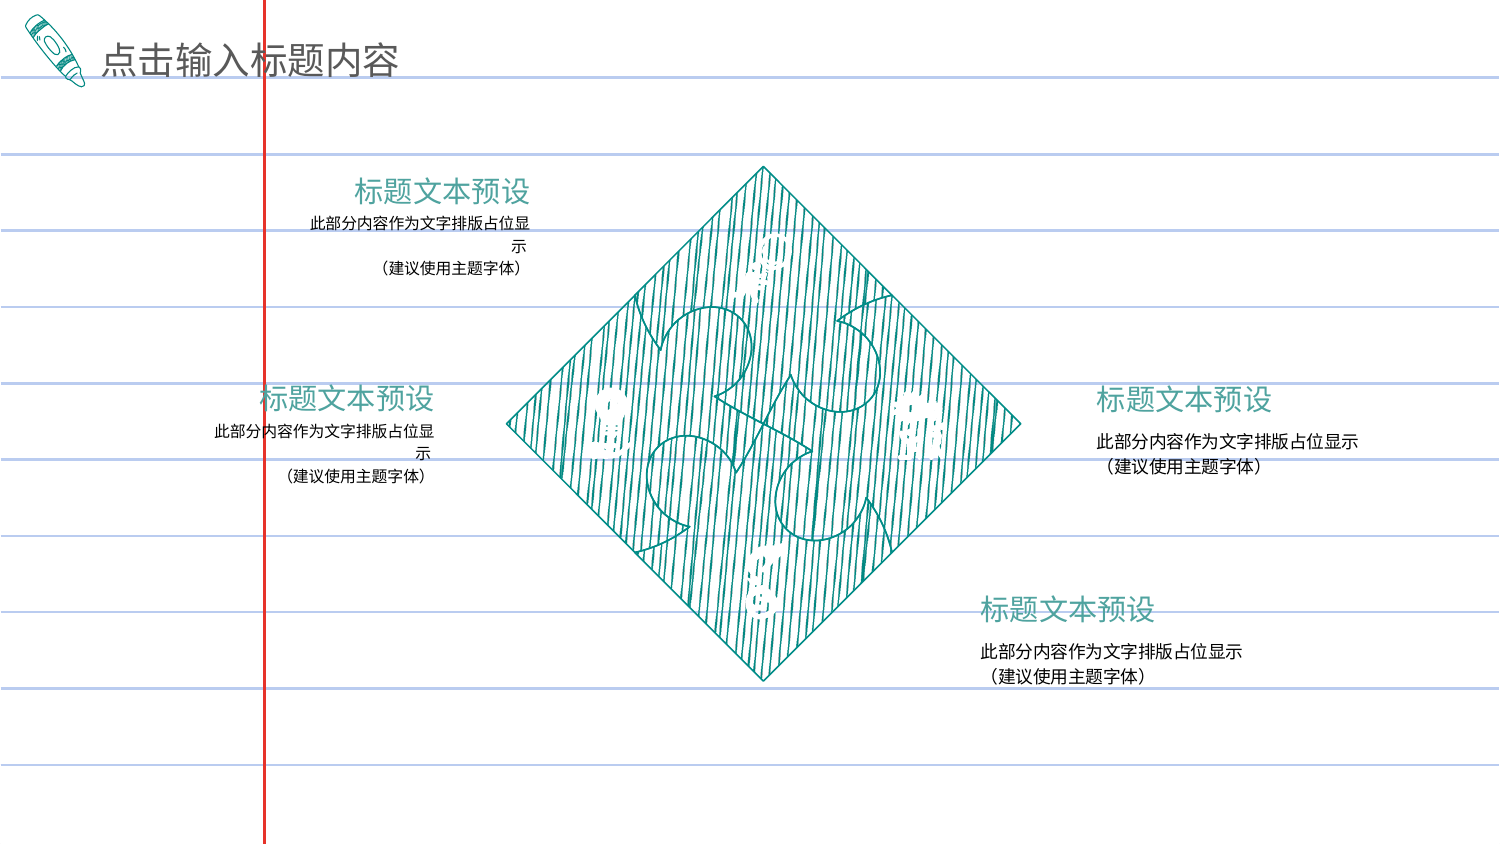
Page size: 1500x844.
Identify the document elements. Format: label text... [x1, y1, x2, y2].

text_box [506, 166, 1021, 682]
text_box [306, 171, 590, 279]
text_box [891, 589, 1251, 697]
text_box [1007, 379, 1367, 487]
text_box 点击输入标题内容 [100, 28, 450, 91]
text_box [210, 378, 494, 486]
picture [33, 10, 76, 95]
